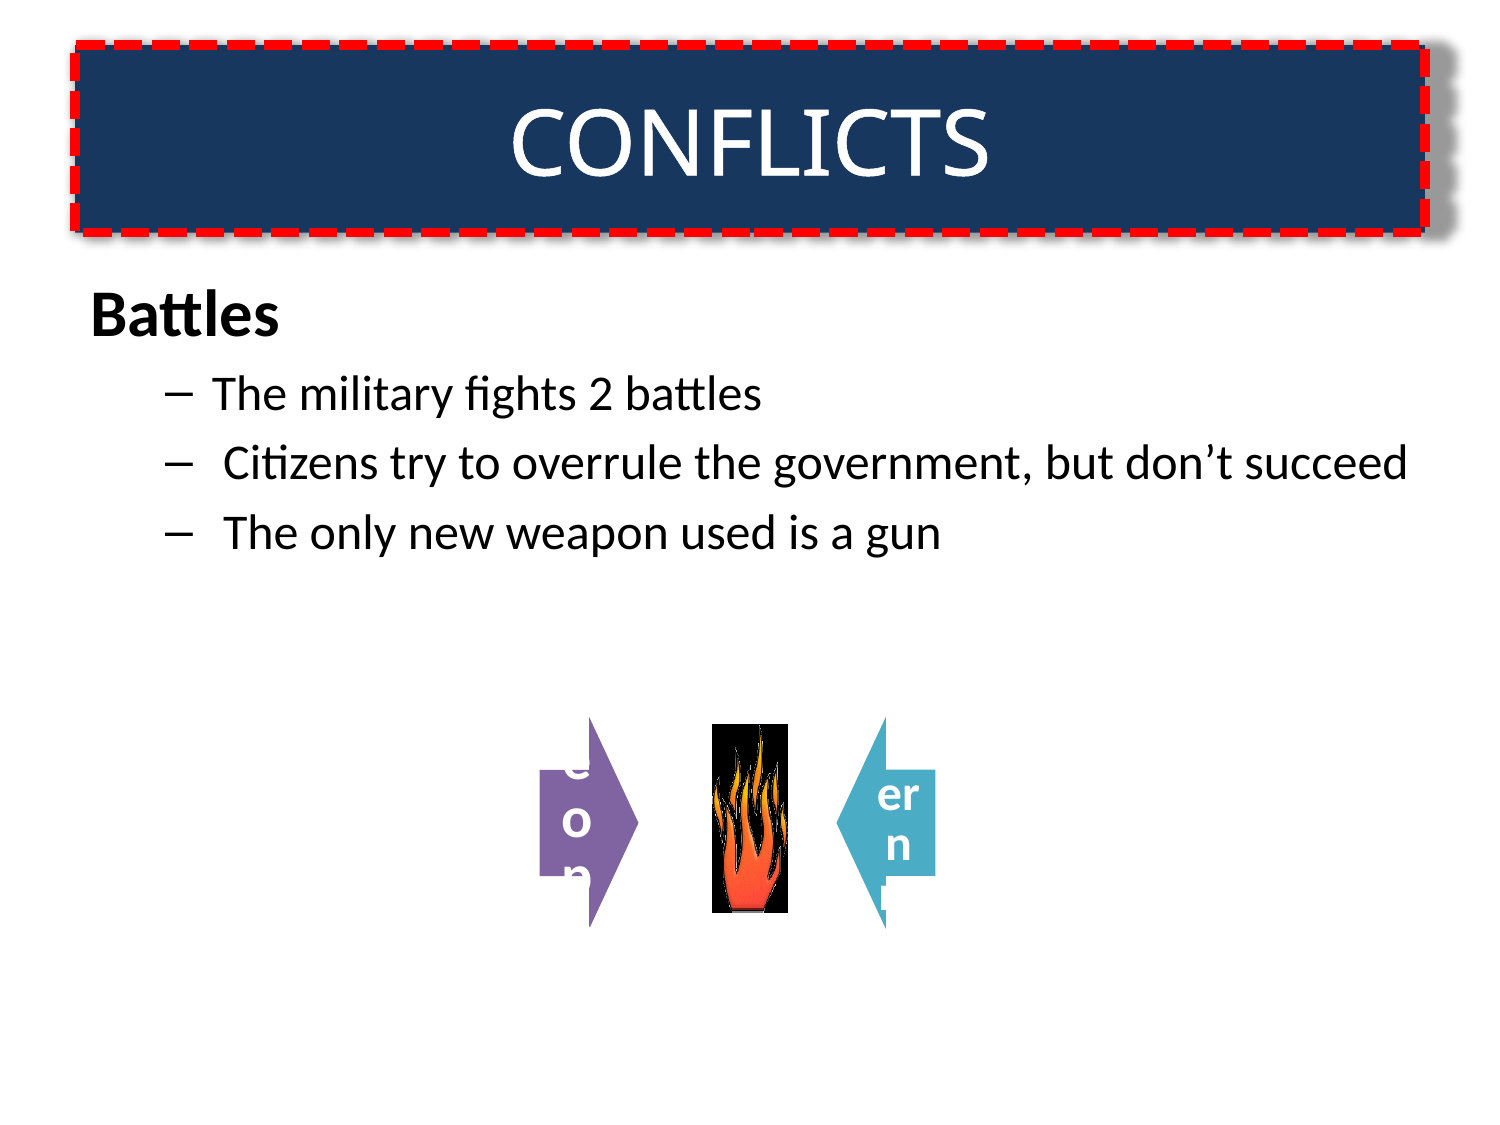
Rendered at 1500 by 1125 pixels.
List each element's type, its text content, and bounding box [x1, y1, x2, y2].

picture [712, 724, 788, 913]
list Battles The military fights 2 battles Citizens try to overrule the government, but don’t succeed The only new weapon used is a gun [75, 262, 1425, 1005]
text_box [312, 624, 1163, 1022]
title CONFLICTS [75, 45, 1425, 233]
